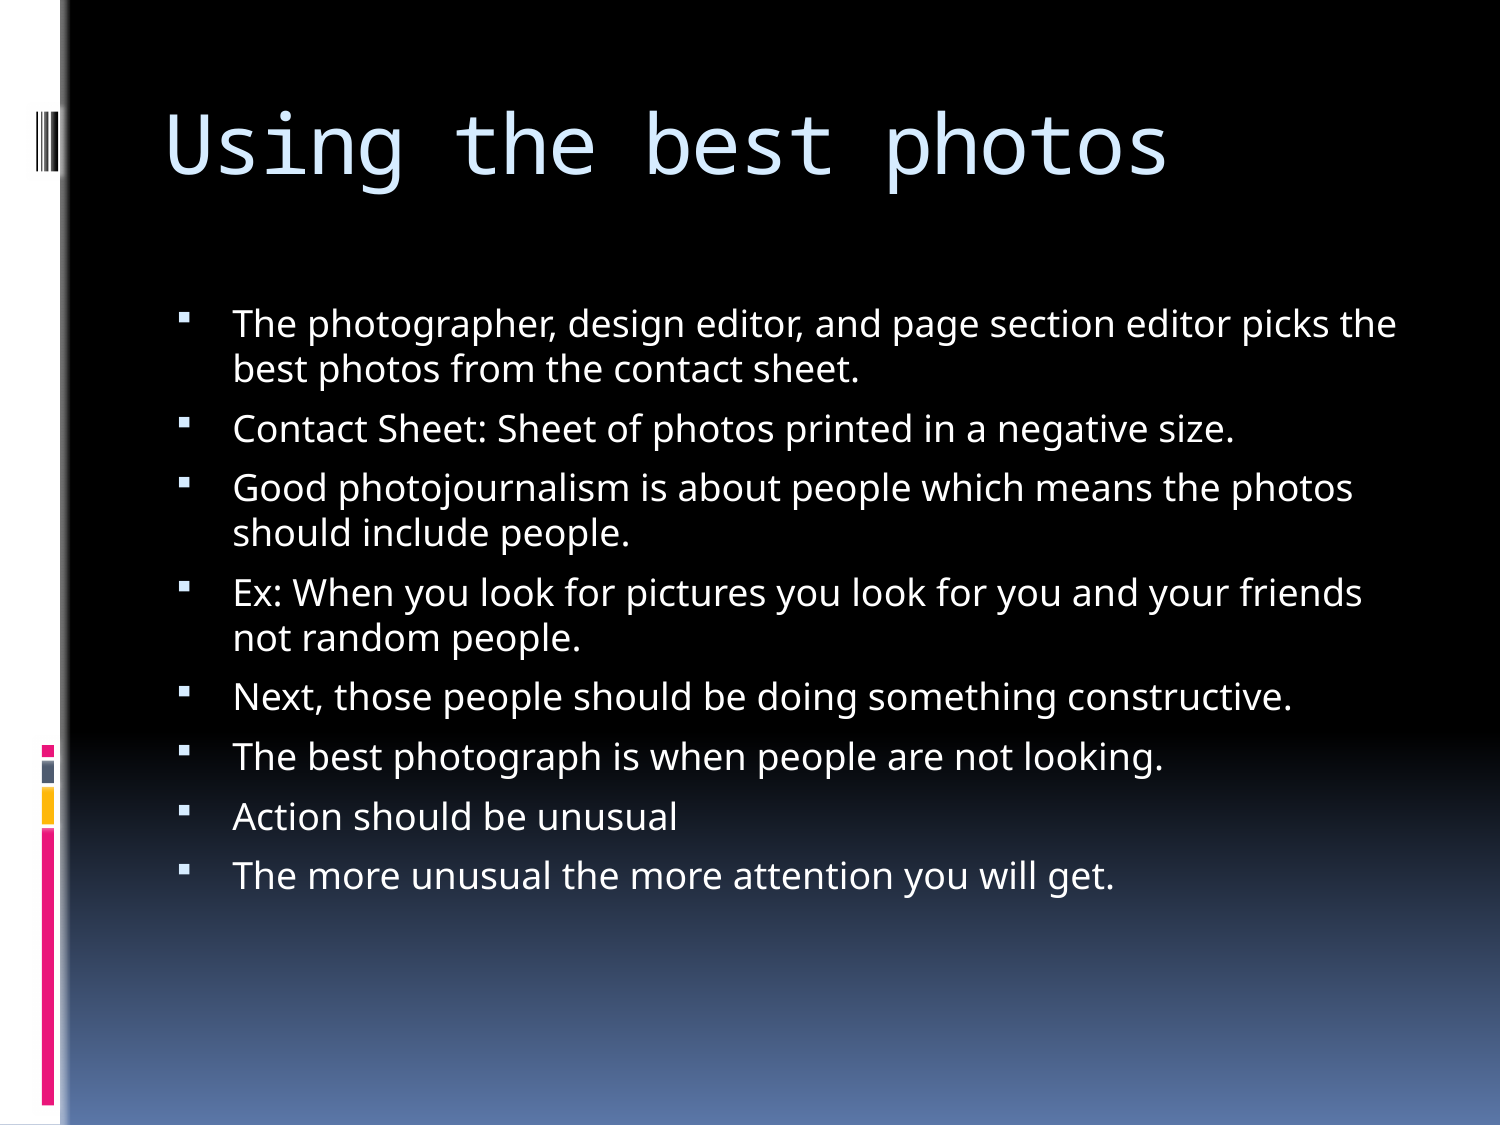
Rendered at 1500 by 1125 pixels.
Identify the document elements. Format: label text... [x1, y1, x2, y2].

title Using the best photos [150, 83, 1425, 234]
list The photographer, design editor, and page section editor picks the best photos from the contact sheet. Contact Sheet: Sheet of photos printed in a negative size. Good photojournalism is about people which means the photos should include people. Ex: When you look for pictures you look for you and your friends not random people. Next, those people should be doing something constructive. The best photograph is when people are not looking. Action should be unusual The more unusual the more attention you will get. [150, 292, 1425, 1043]
